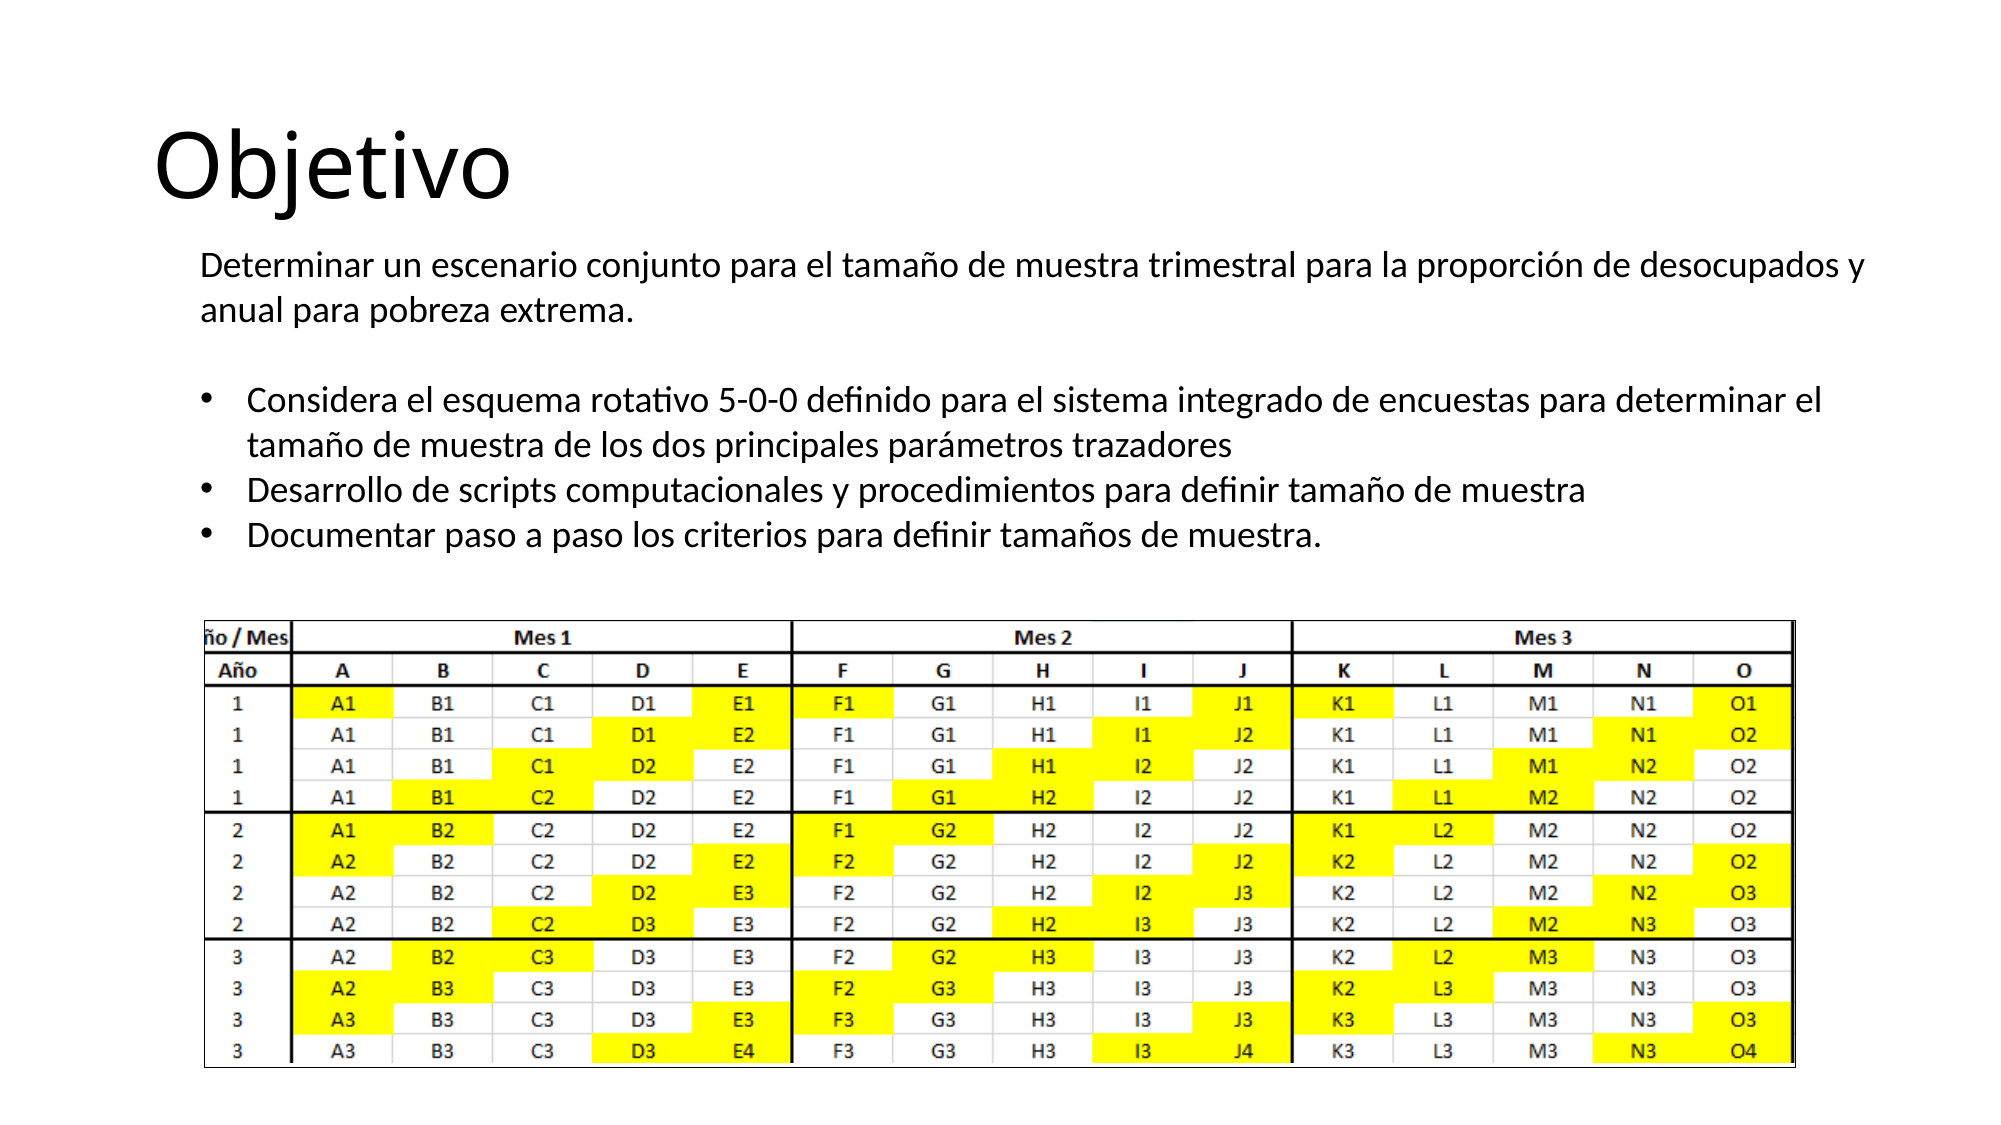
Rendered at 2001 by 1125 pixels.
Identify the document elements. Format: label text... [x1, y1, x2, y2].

picture [204, 620, 1796, 1068]
text_box Determinar un escenario conjunto para el tamaño de muestra trimestral para la proporción de desocupados y anual para pobreza extrema. Considera el esquema rotativo 5-0-0 definido para el sistema integrado de encuestas para determinar el tamaño de muestra de los dos principales parámetros trazadores Desarrollo de scripts computacionales y procedimientos para definir tamaño de muestra Documentar paso a paso los criterios para definir tamaños de muestra. [185, 232, 1923, 653]
title Objetivo [137, 59, 1863, 278]
